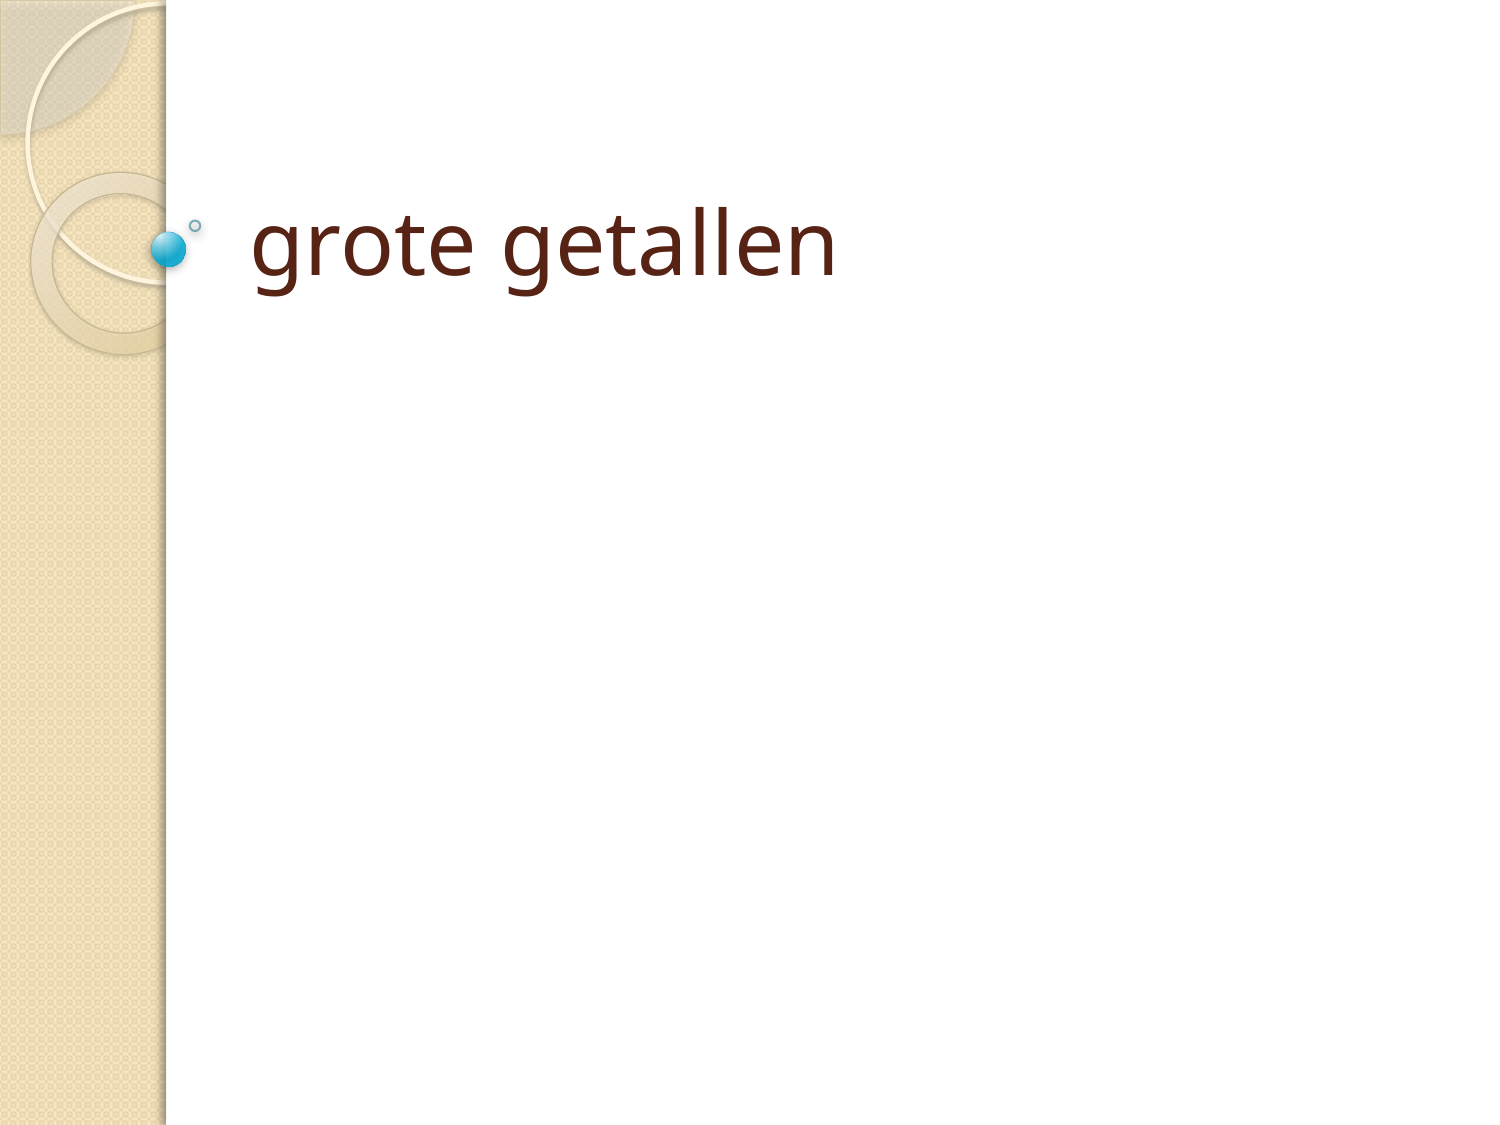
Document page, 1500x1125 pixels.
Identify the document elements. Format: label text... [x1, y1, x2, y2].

title grote getallen [234, 59, 1450, 301]
